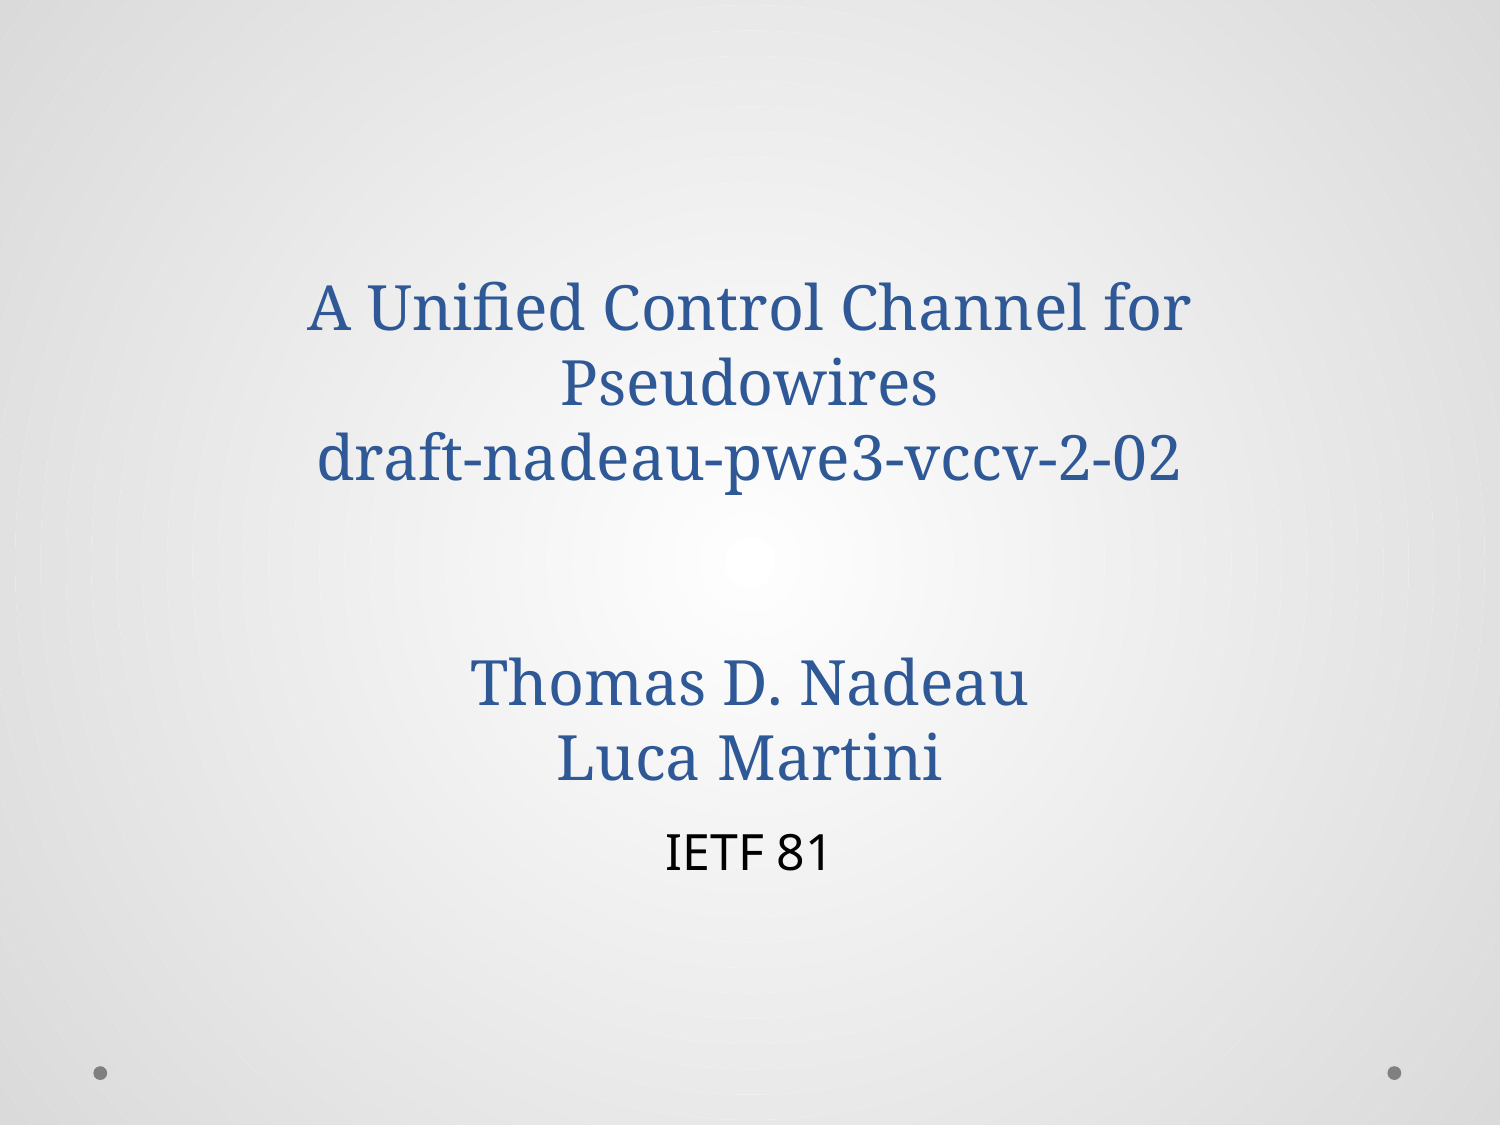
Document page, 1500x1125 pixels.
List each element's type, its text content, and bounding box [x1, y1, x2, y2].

title A Unified Control Channel for Pseudowires draft-nadeau-pwe3-vccv-2-02 Thomas D. Nadeau Luca Martini [112, 99, 1388, 800]
subtitle IETF 81 [225, 812, 1275, 1013]
